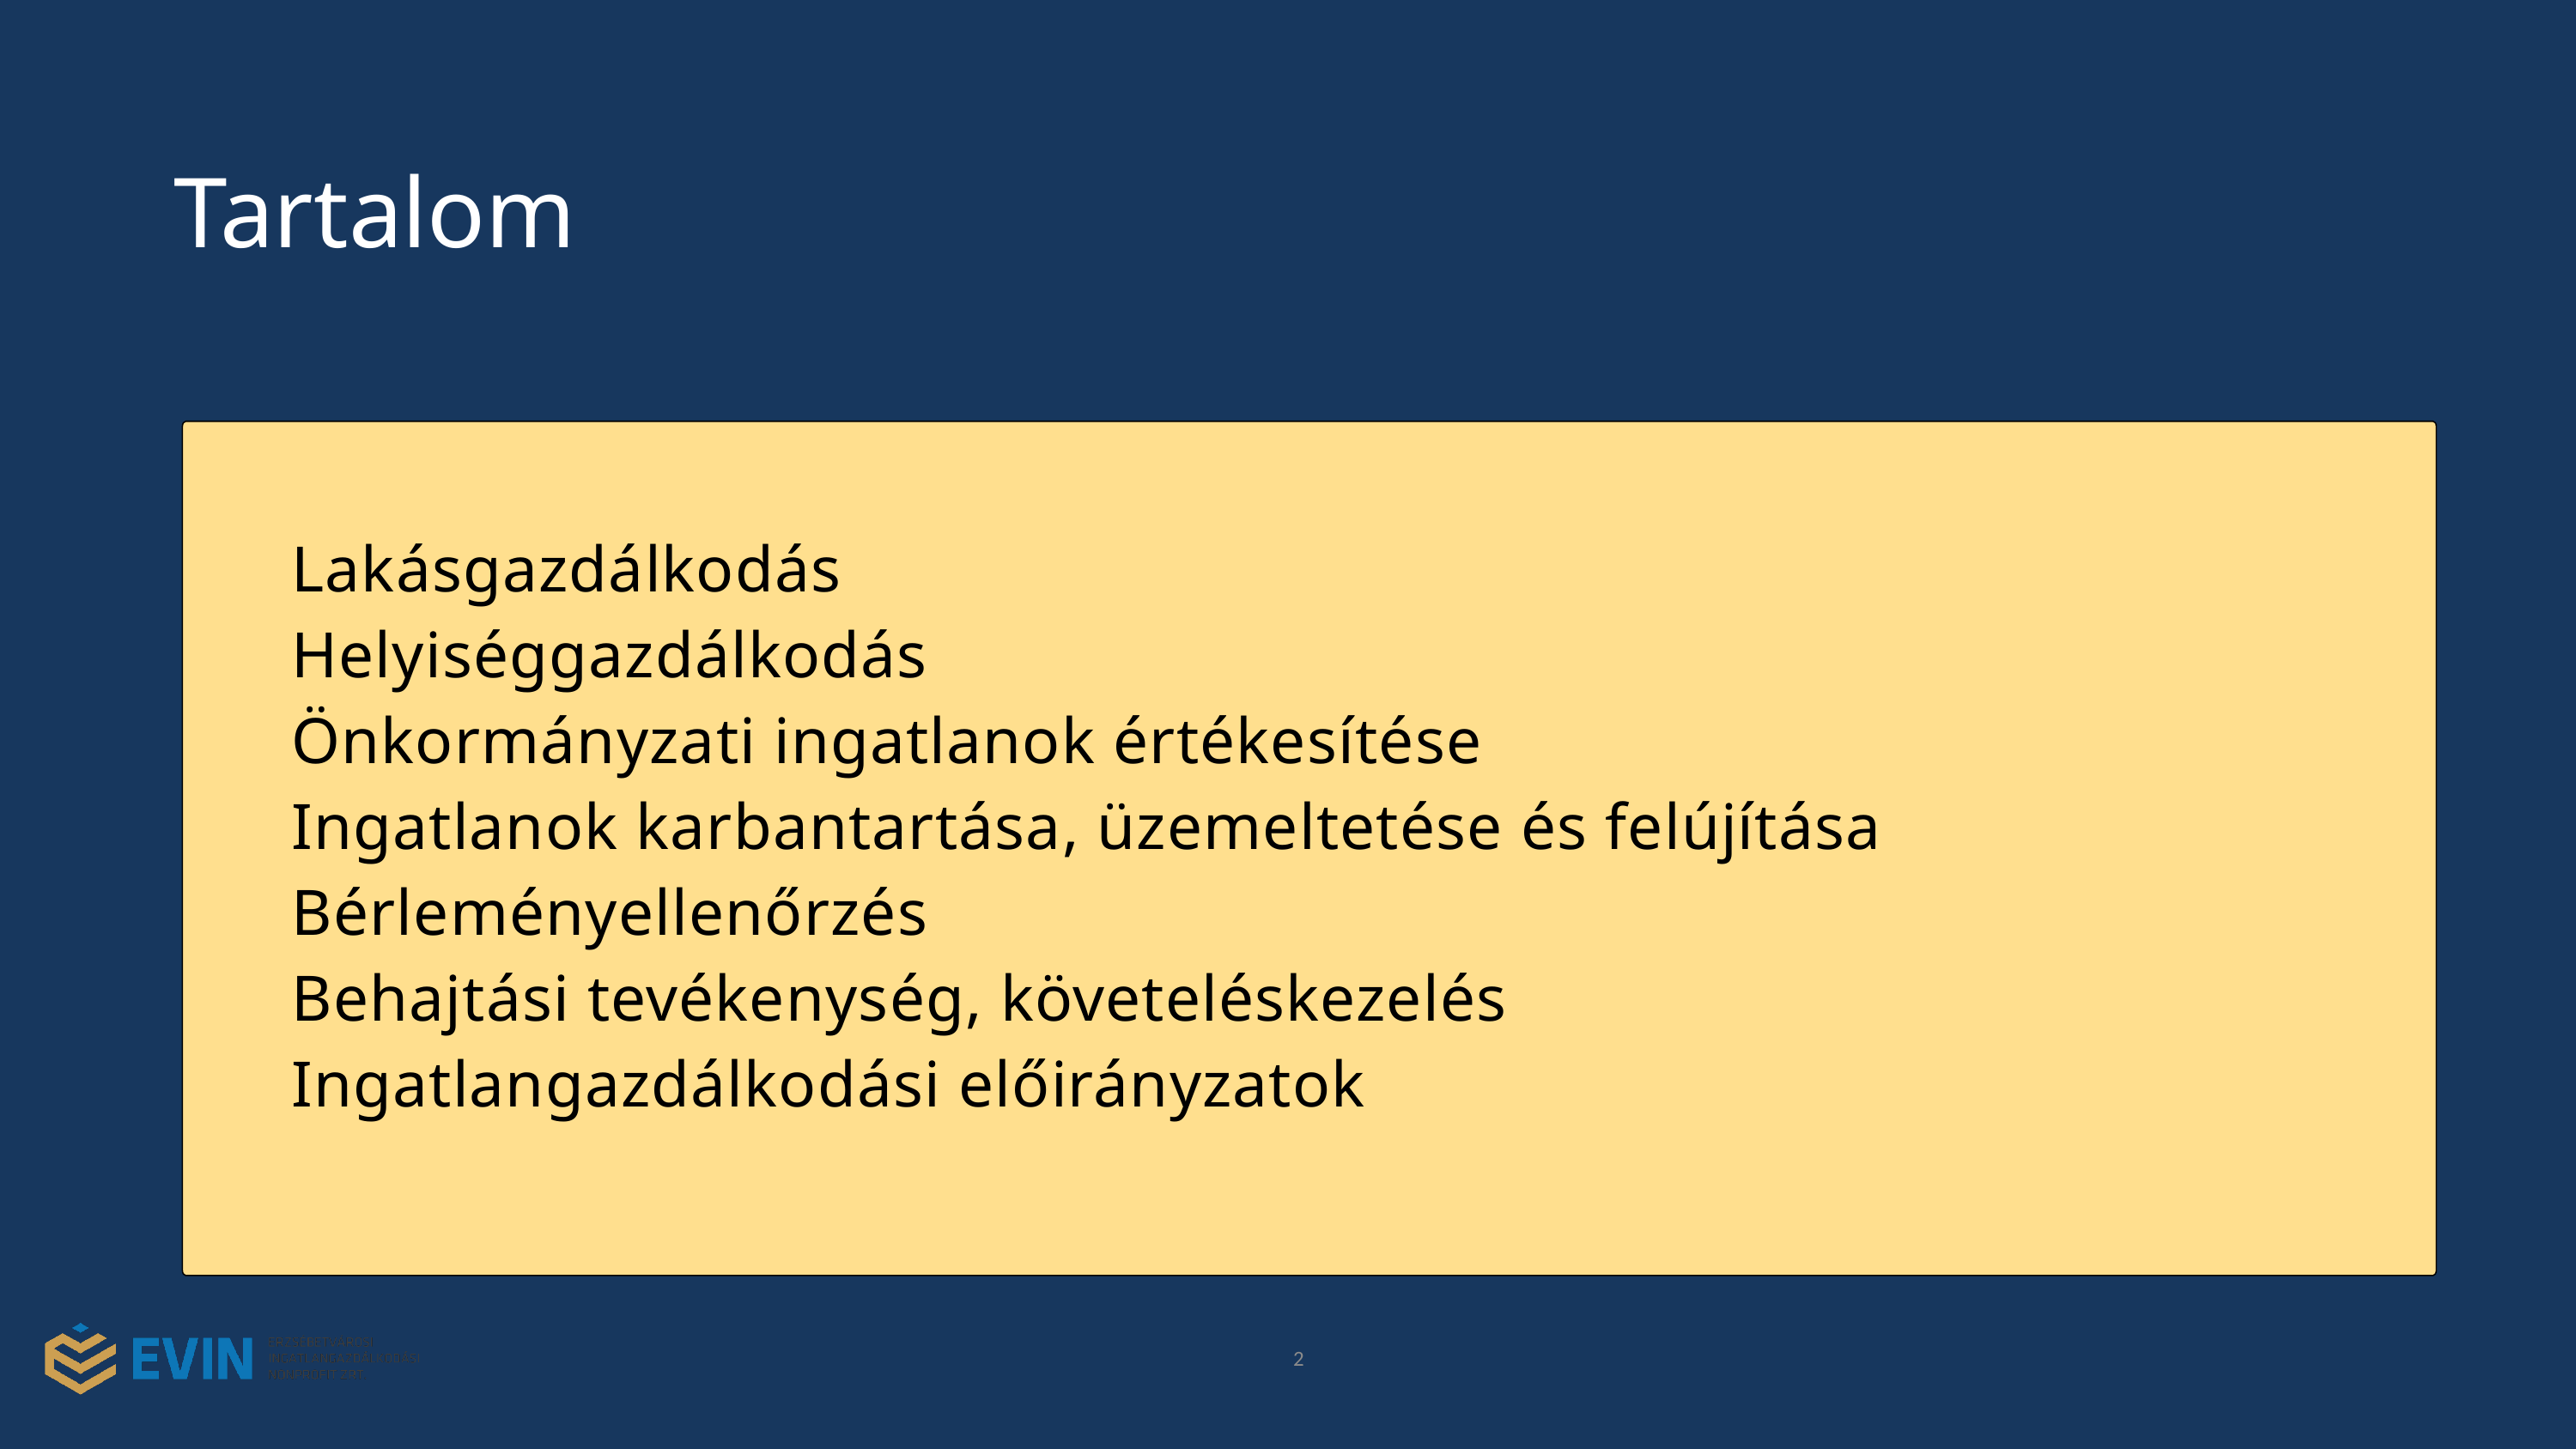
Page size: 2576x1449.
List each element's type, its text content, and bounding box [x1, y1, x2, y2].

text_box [182, 421, 2437, 1276]
slide_number 2 [1148, 1331, 1449, 1384]
text_box Tartalom [161, 144, 2437, 334]
picture [5, 1304, 448, 1412]
